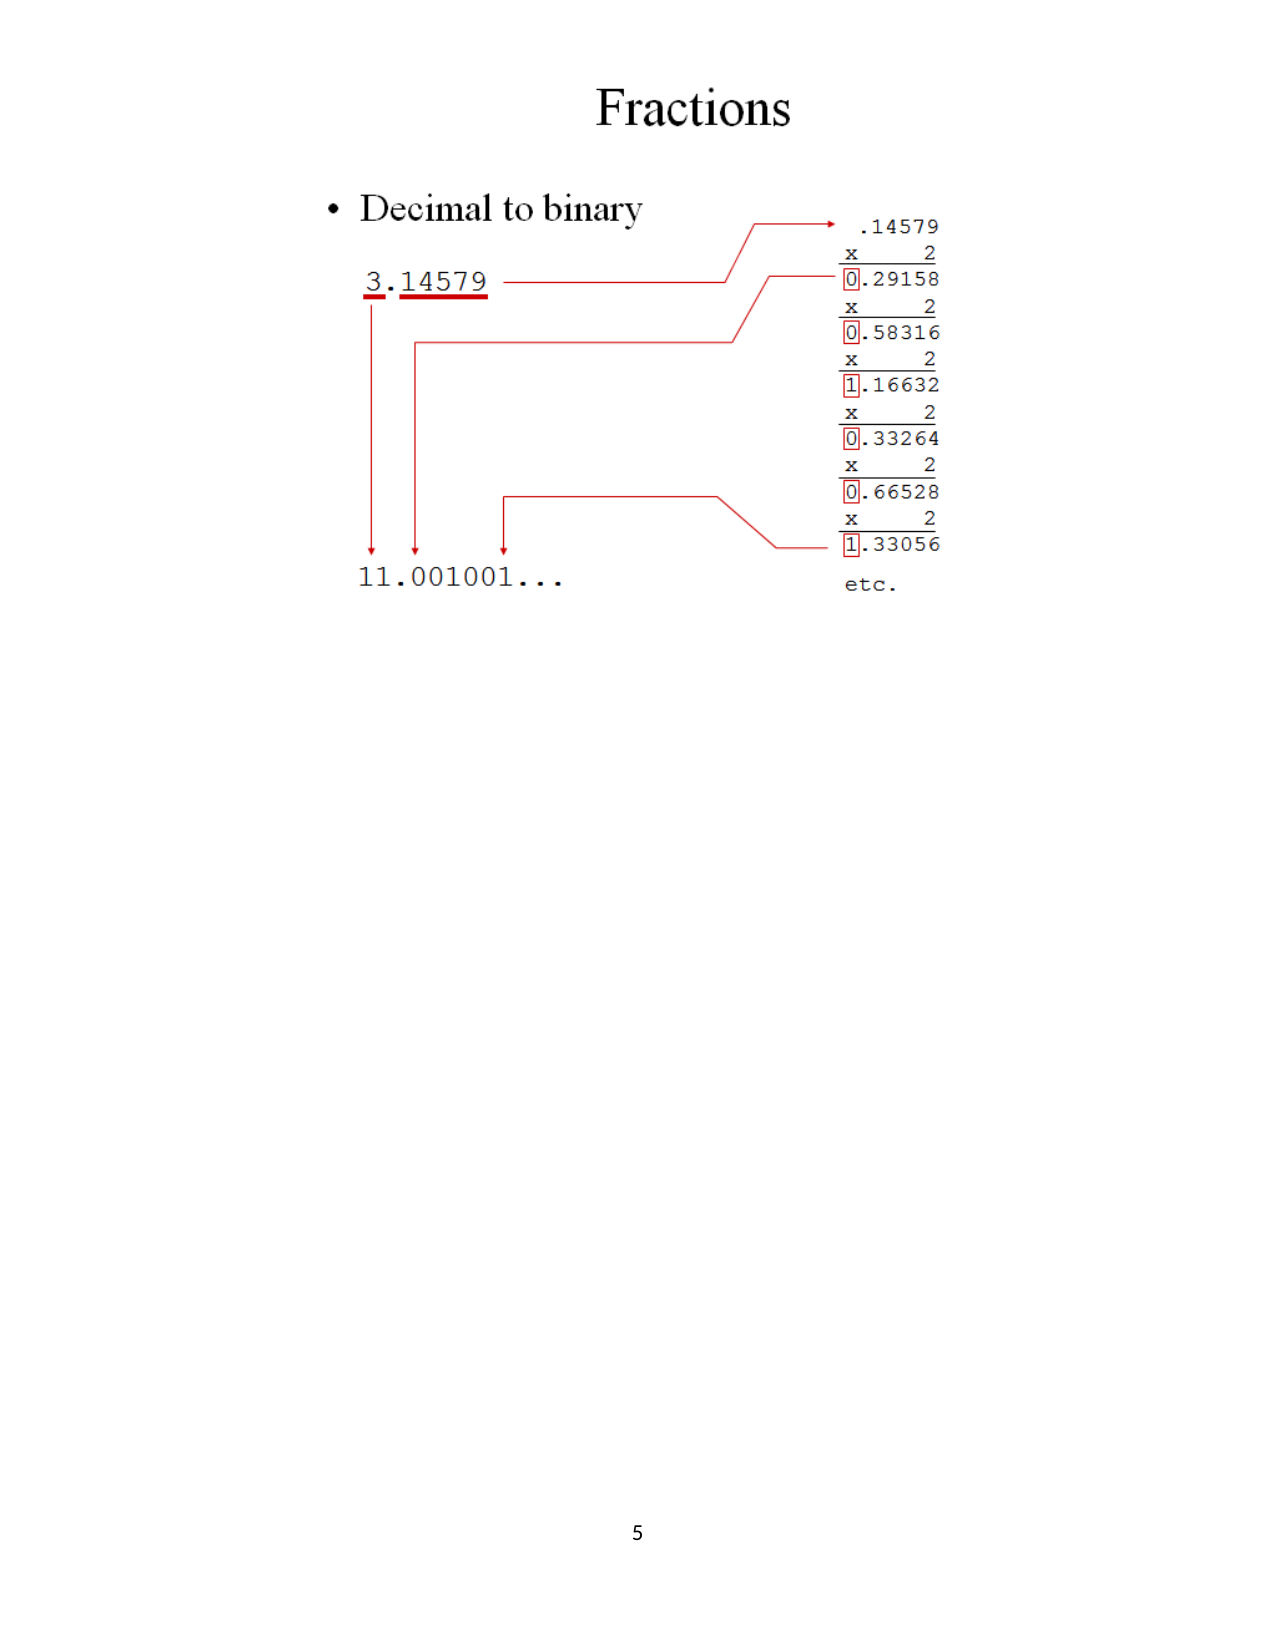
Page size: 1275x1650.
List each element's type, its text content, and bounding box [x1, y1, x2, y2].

text_box [291, 74, 987, 607]
slide_number 5 [627, 1517, 648, 1546]
